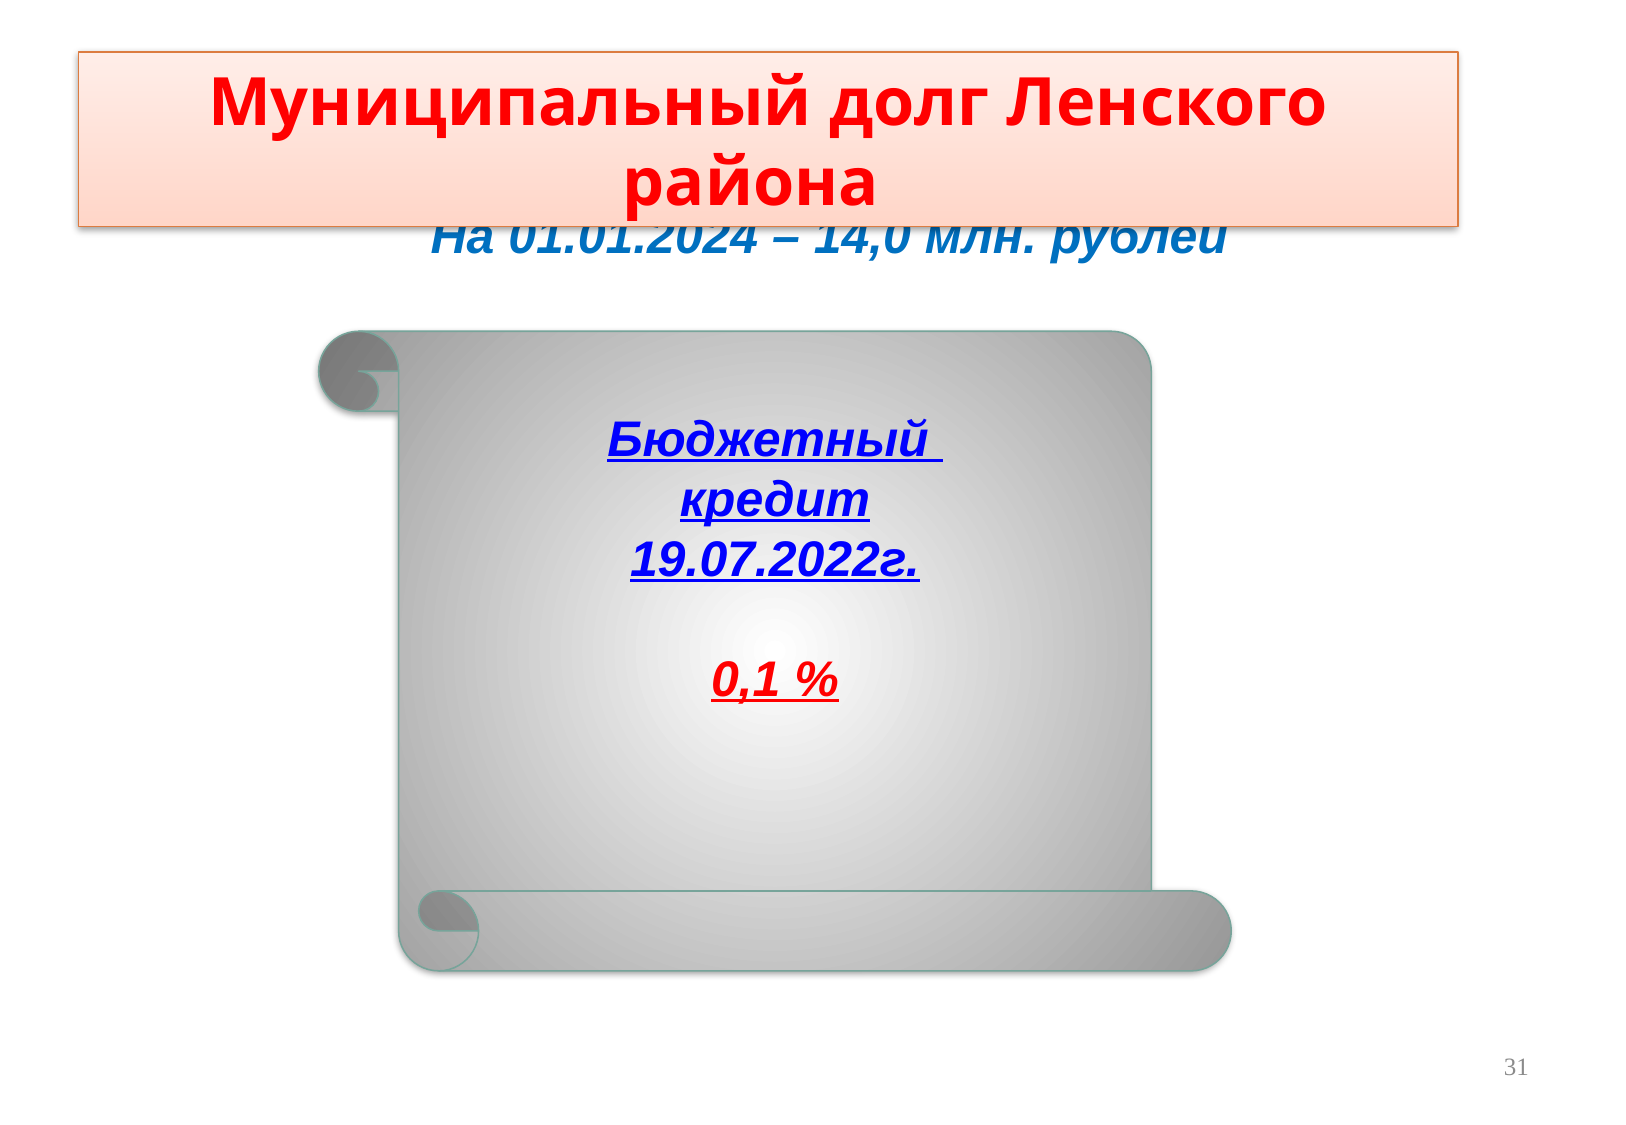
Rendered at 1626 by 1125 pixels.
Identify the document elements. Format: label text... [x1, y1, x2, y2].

text_box На 01.01.2024 – 14,0 млн. рублей [415, 235, 1364, 272]
text_box [1164, 1024, 1544, 1100]
text_box Муниципальный долг Ленского района [78, 51, 1459, 227]
text_box Бюджетный кредит 19.07.2022г. 0,1 % [317, 330, 1233, 972]
